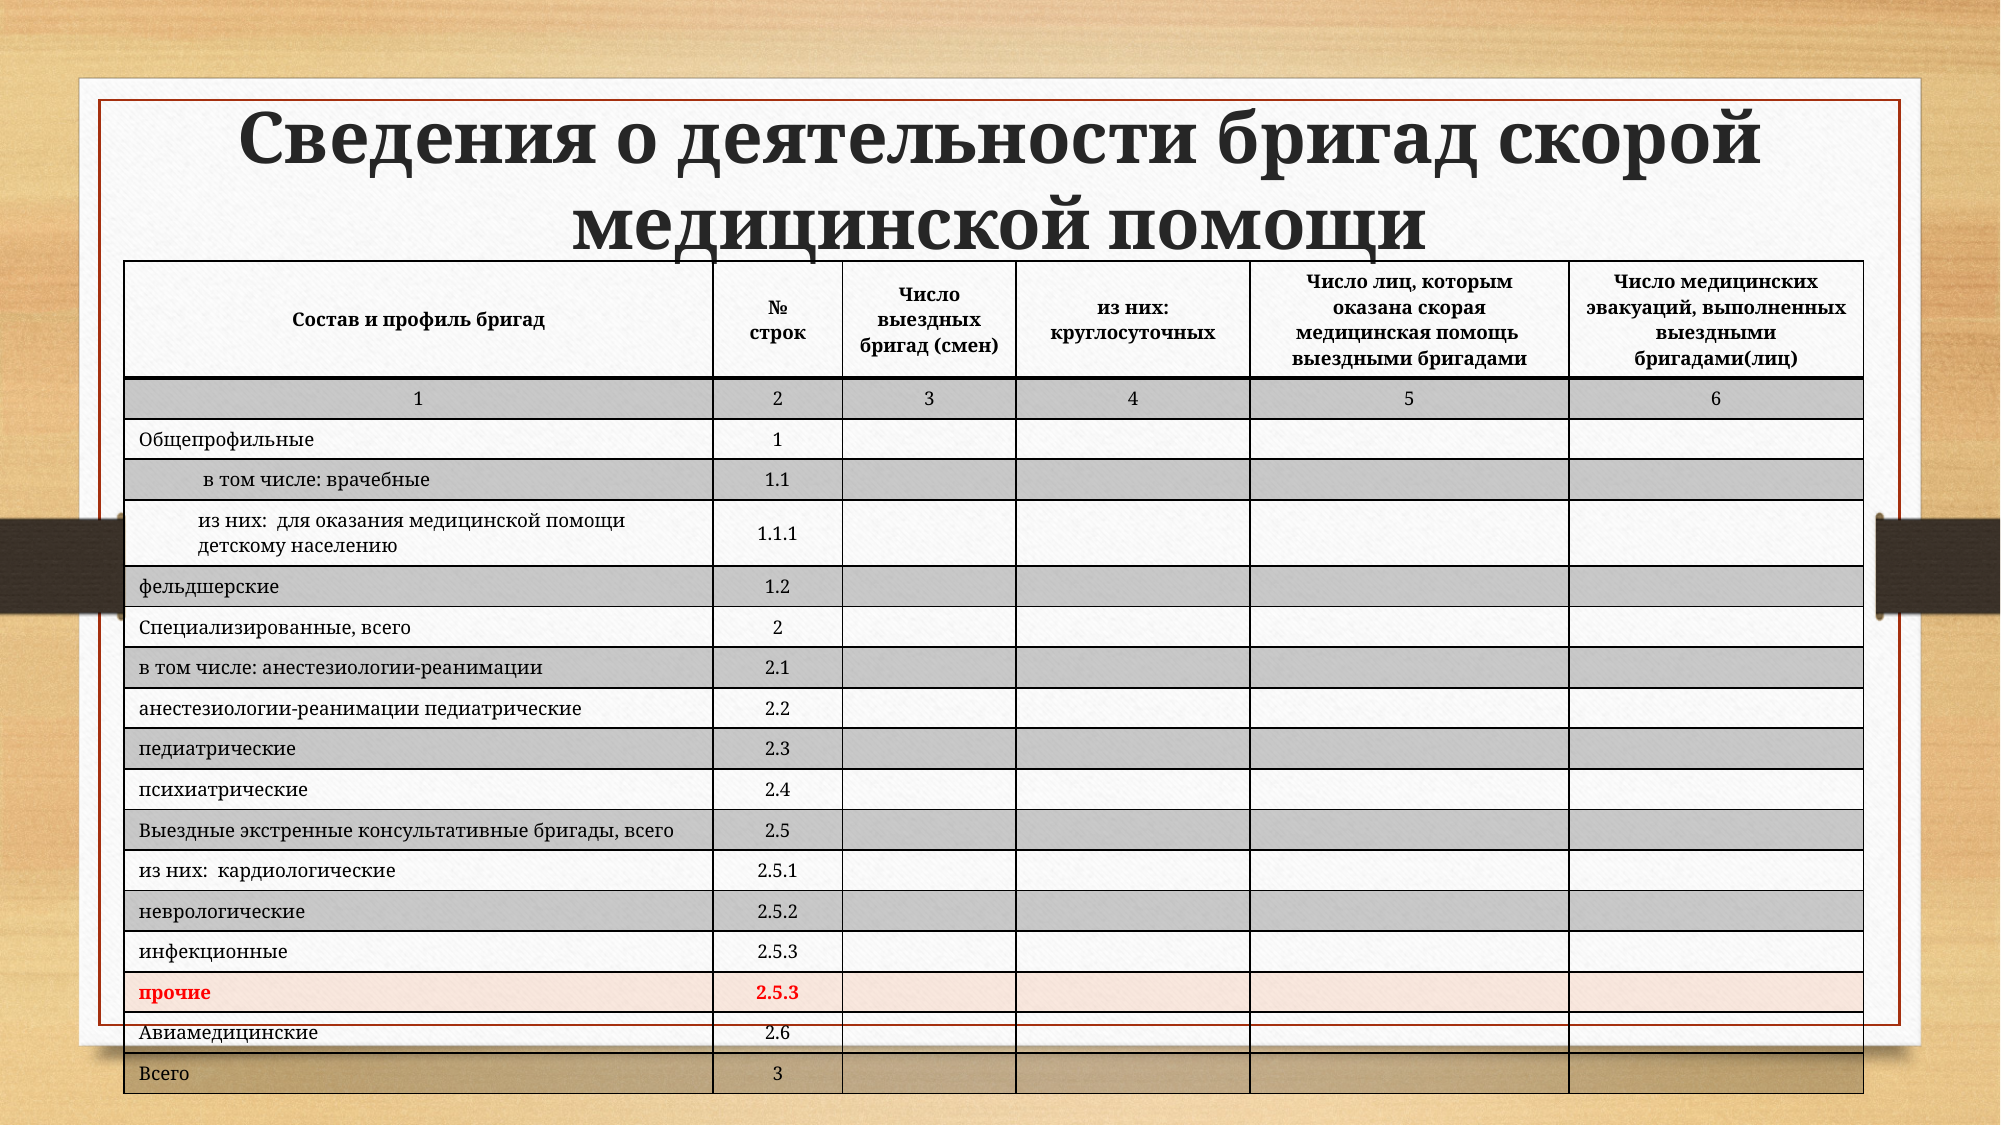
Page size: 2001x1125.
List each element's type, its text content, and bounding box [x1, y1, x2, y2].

table_cell [1570, 689, 1863, 727]
table_cell [1251, 501, 1568, 565]
table_cell 1 [714, 420, 842, 458]
table_cell [1570, 501, 1863, 565]
table_cell 6 [1570, 380, 1863, 418]
table_cell [1570, 810, 1863, 849]
table_cell [1017, 567, 1249, 606]
table_cell 2 [714, 607, 842, 646]
table_cell [1017, 770, 1249, 809]
table_cell 2.5.3 [714, 973, 842, 1011]
table_cell 1.1.1 [714, 501, 842, 565]
table_cell 2.5.2 [714, 891, 842, 930]
table_cell 2.5 [714, 810, 842, 849]
table_cell [1251, 973, 1568, 1011]
table_cell [1570, 648, 1863, 687]
table_cell анестезиологии-реанимации педиатрические [125, 689, 712, 727]
table_cell [1570, 460, 1863, 499]
table_cell 1.2 [714, 567, 842, 606]
table_header из них: круглосуточных [1017, 262, 1249, 376]
table_cell [1017, 851, 1249, 890]
table_cell из них: для оказания медицинской помощи детскому населению [125, 501, 712, 565]
table_cell 5 [1251, 380, 1568, 418]
table_cell [1570, 770, 1863, 809]
table_cell [1251, 729, 1568, 768]
table_cell [1570, 932, 1863, 971]
table_cell [1251, 1054, 1568, 1093]
table_cell Авиамедицинские [125, 1013, 712, 1052]
table_cell [1251, 460, 1568, 499]
table_header Число медицинских эвакуаций, выполненных выездными бригадами(лиц) [1570, 262, 1863, 376]
table_cell [1251, 770, 1568, 809]
table_cell в том числе: анестезиологии-реанимации [125, 648, 712, 687]
table_cell [843, 567, 1015, 606]
table_cell [843, 1054, 1015, 1093]
picture [0, 0, 2001, 1125]
table_header Число выездных бригад (смен) [843, 262, 1015, 376]
table_cell [1251, 1013, 1568, 1052]
table_cell педиатрические [125, 729, 712, 768]
table_cell [1017, 729, 1249, 768]
table_cell 4 [1017, 380, 1249, 418]
table_cell 2.1 [714, 648, 842, 687]
table_cell [843, 770, 1015, 809]
table_cell [1017, 607, 1249, 646]
table_cell [1251, 648, 1568, 687]
table_cell Всего [125, 1054, 712, 1093]
table_cell [1017, 460, 1249, 499]
table_cell в том числе: врачебные [125, 460, 712, 499]
table_cell Специализированные, всего [125, 607, 712, 646]
table_cell [843, 891, 1015, 930]
table_cell [1017, 420, 1249, 458]
table_cell 3 [843, 380, 1015, 418]
table_cell [1570, 607, 1863, 646]
table_cell 2 [714, 380, 842, 418]
table_cell 2.3 [714, 729, 842, 768]
table_cell [1251, 689, 1568, 727]
table_header Состав и профиль бригад [125, 262, 712, 376]
table_cell [1570, 1013, 1863, 1052]
table_cell [843, 729, 1015, 768]
table_cell 2.5.3 [714, 932, 842, 971]
table_cell [843, 648, 1015, 687]
title Сведения о деятельности бригад скорой медицинской помощи [212, 85, 1788, 260]
table_cell инфекционные [125, 932, 712, 971]
table_cell [1017, 891, 1249, 930]
table_cell 2.5.1 [714, 851, 842, 890]
table_cell [1570, 851, 1863, 890]
table_cell неврологические [125, 891, 712, 930]
table_cell [843, 810, 1015, 849]
table_cell [1017, 501, 1249, 565]
table_cell прочие [125, 973, 712, 1011]
table_cell 1 [125, 380, 712, 418]
table_cell [1570, 729, 1863, 768]
table_cell [843, 420, 1015, 458]
table_cell [843, 932, 1015, 971]
table_cell Выездные экстренные консультативные бригады, всего [125, 810, 712, 849]
table_cell 2.2 [714, 689, 842, 727]
table_cell [1570, 973, 1863, 1011]
table_cell [843, 460, 1015, 499]
table_cell [1017, 973, 1249, 1011]
table_header № строк [714, 262, 842, 376]
table_cell [843, 607, 1015, 646]
table_cell 2.4 [714, 770, 842, 809]
table_header Число лиц, которым оказана скорая медицинская помощь выездными бригадами [1251, 262, 1568, 376]
table_cell Общепрофильные [125, 420, 712, 458]
table_cell [1570, 891, 1863, 930]
table_cell 3 [714, 1054, 842, 1093]
table_cell [1570, 567, 1863, 606]
table_cell [1251, 810, 1568, 849]
table_cell [1017, 689, 1249, 727]
table_cell [1251, 851, 1568, 890]
table_cell [843, 501, 1015, 565]
table_cell [1570, 1054, 1863, 1093]
table_cell [1017, 1054, 1249, 1093]
table_cell из них: кардиологические [125, 851, 712, 890]
table_cell [1570, 420, 1863, 458]
table_cell [1251, 607, 1568, 646]
table_cell [843, 851, 1015, 890]
table_cell [1251, 932, 1568, 971]
table_cell [1017, 932, 1249, 971]
table_cell [1251, 567, 1568, 606]
table_cell [843, 973, 1015, 1011]
table_cell 1.1 [714, 460, 842, 499]
table_cell [1017, 1013, 1249, 1052]
table_cell [843, 689, 1015, 727]
table_cell [843, 1013, 1015, 1052]
table_cell фельдшерские [125, 567, 712, 606]
table_cell психиатрические [125, 770, 712, 809]
table_cell [1251, 891, 1568, 930]
table_cell [1017, 810, 1249, 849]
table_cell 2.6 [714, 1013, 842, 1052]
table_cell [1017, 648, 1249, 687]
table_cell [1251, 420, 1568, 458]
